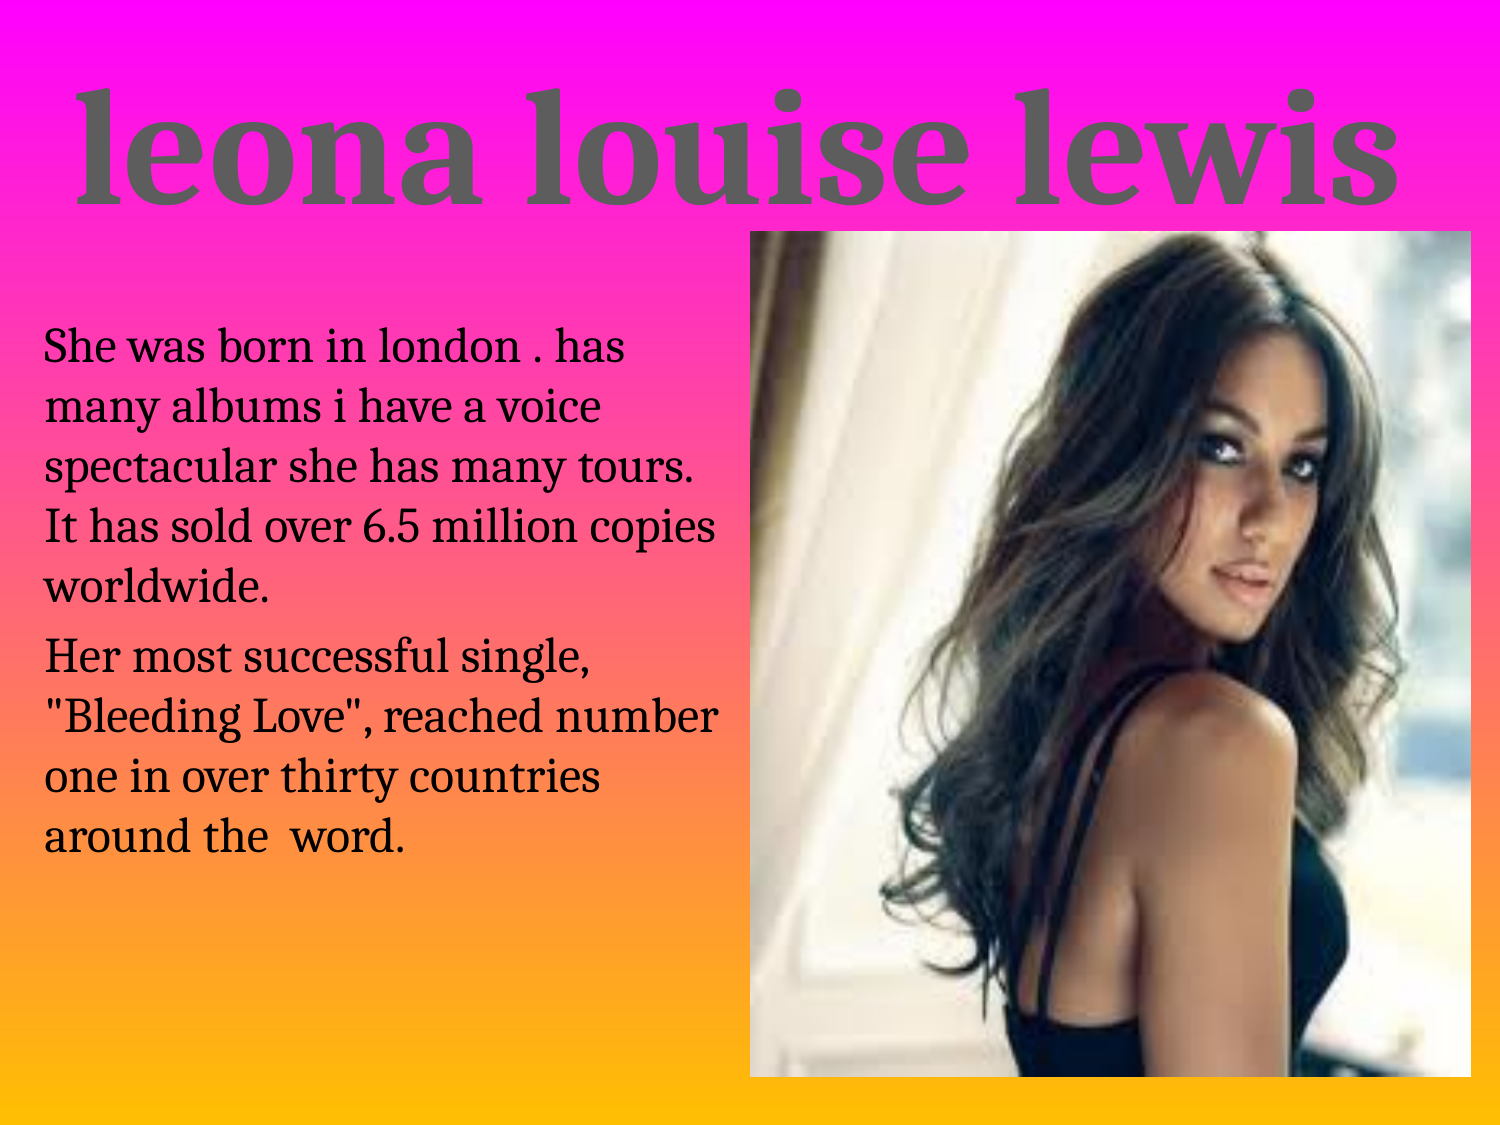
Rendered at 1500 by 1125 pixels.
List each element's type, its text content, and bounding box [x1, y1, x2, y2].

list She was born in london . has many albums i have a voice spectacular she has many tours. It has sold over 6.5 million copies worldwide. Her most successful single, "Bleeding Love", reached number one in over thirty countries around the word. [29, 235, 739, 1094]
text_box leona louise lewis [41, 30, 1471, 246]
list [749, 231, 1471, 1078]
title [0, 23, 1471, 201]
